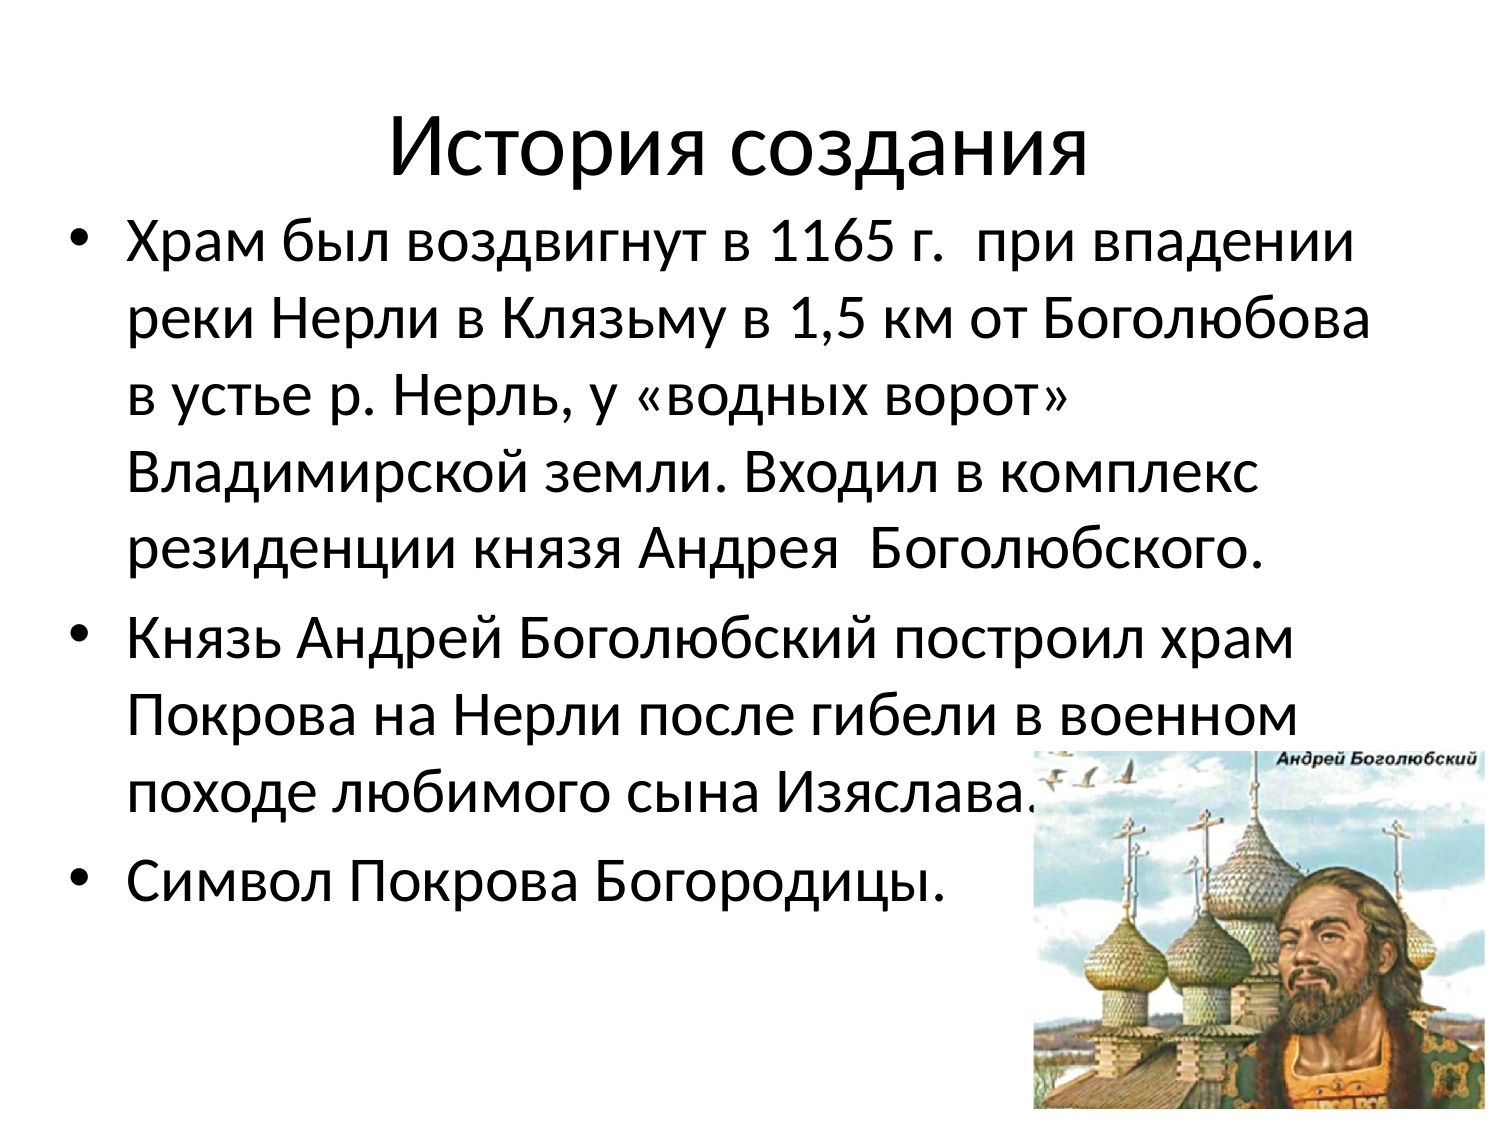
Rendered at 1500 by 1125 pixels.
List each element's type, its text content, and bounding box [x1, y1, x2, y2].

title История создания [75, 45, 1425, 233]
list Храм был воздвигнут в 1165 г. при впадении реки Нерли в Клязьму в 1,5 км от Боголюбова в устье р. Нерль, у «водных ворот» Владимирской земли. Входил в комплекс резиденции князя Андрея Боголюбского. Князь Андрей Боголюбский построил храм Покрова на Нерли после гибели в военном походе любимого сына Изяслава. Символ Покрова Богородицы. [53, 190, 1404, 933]
picture [1033, 751, 1485, 1109]
